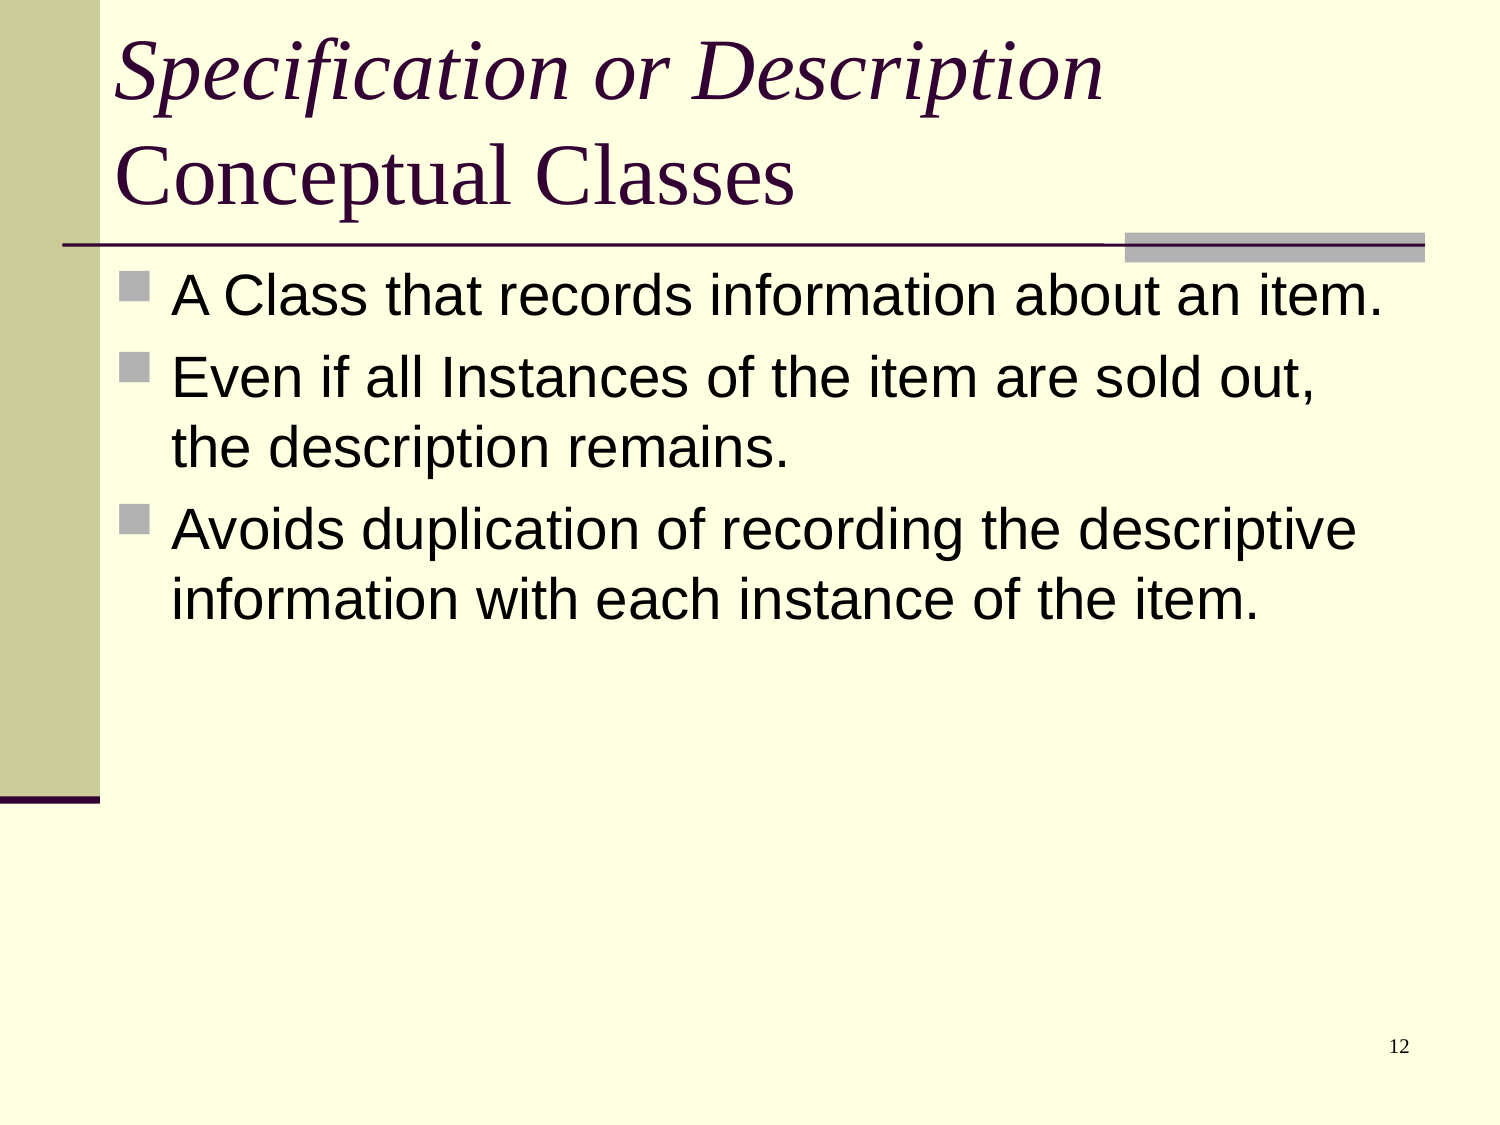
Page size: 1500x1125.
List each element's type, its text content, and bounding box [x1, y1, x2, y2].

list A Class that records information about an item. Even if all Instances of the item are sold out, the description remains. Avoids duplication of recording the descriptive information with each instance of the item. [99, 249, 1426, 976]
slide_number 12 [1112, 1024, 1426, 1101]
title Specification or Description Conceptual Classes [99, 0, 1299, 236]
